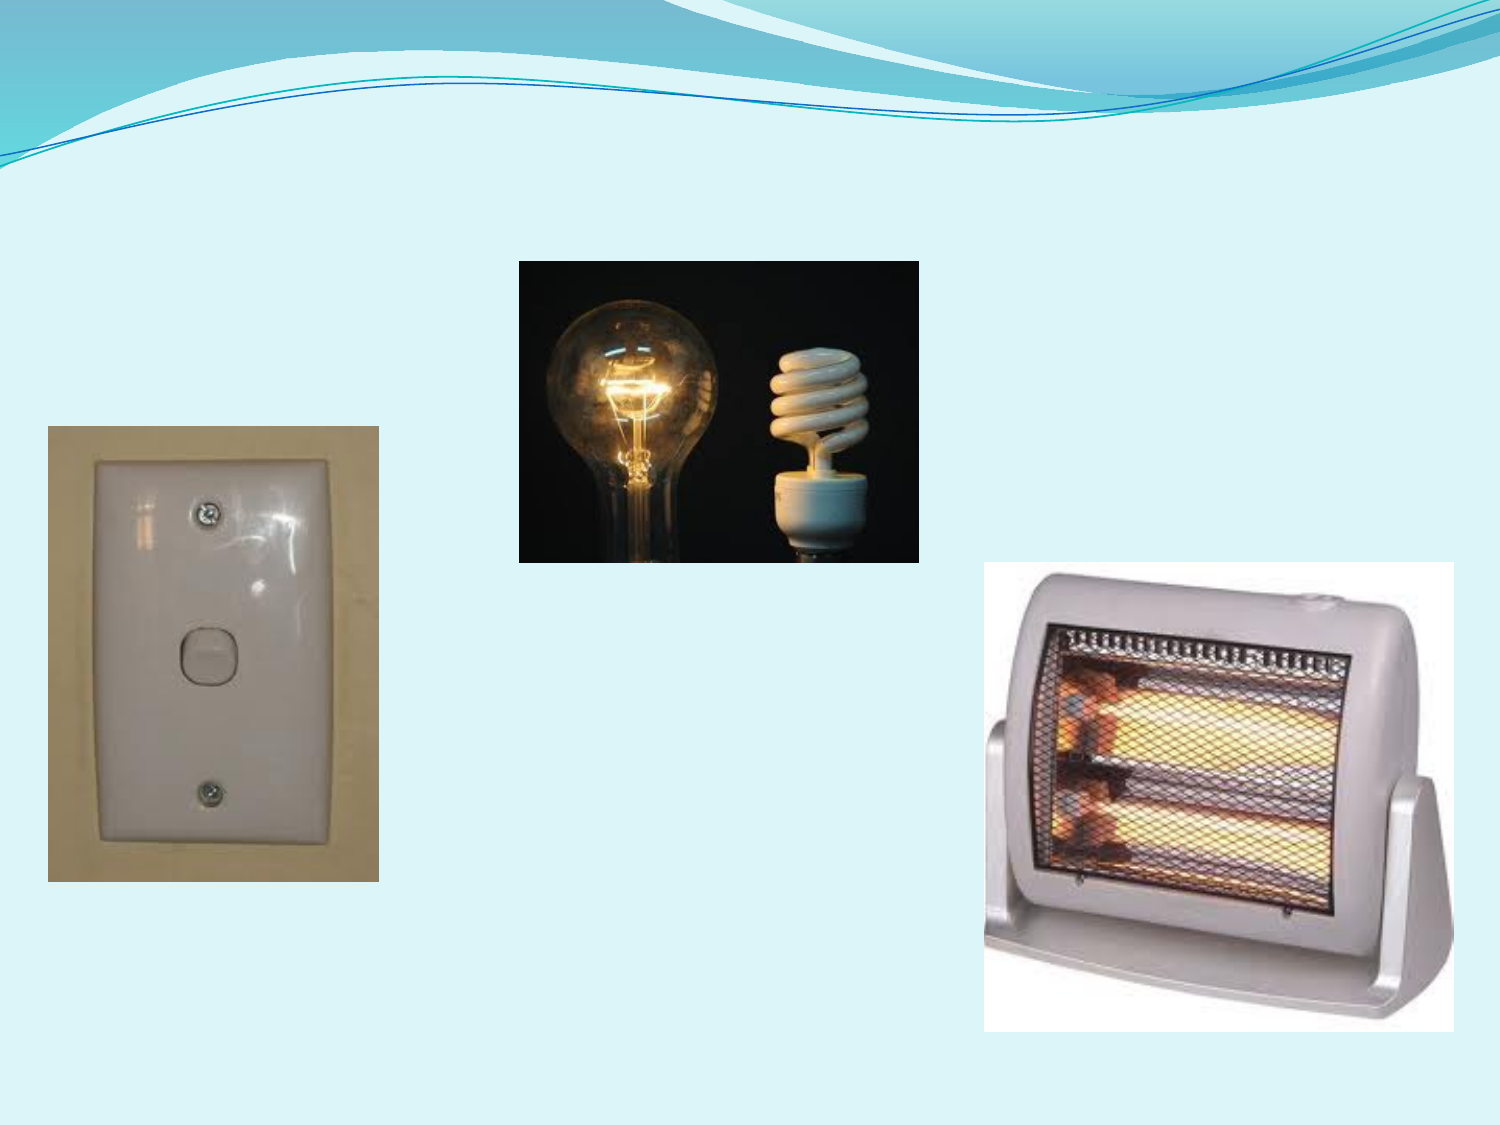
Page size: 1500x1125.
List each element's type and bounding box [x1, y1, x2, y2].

picture [519, 260, 919, 563]
picture [48, 425, 379, 882]
picture [984, 562, 1454, 1032]
